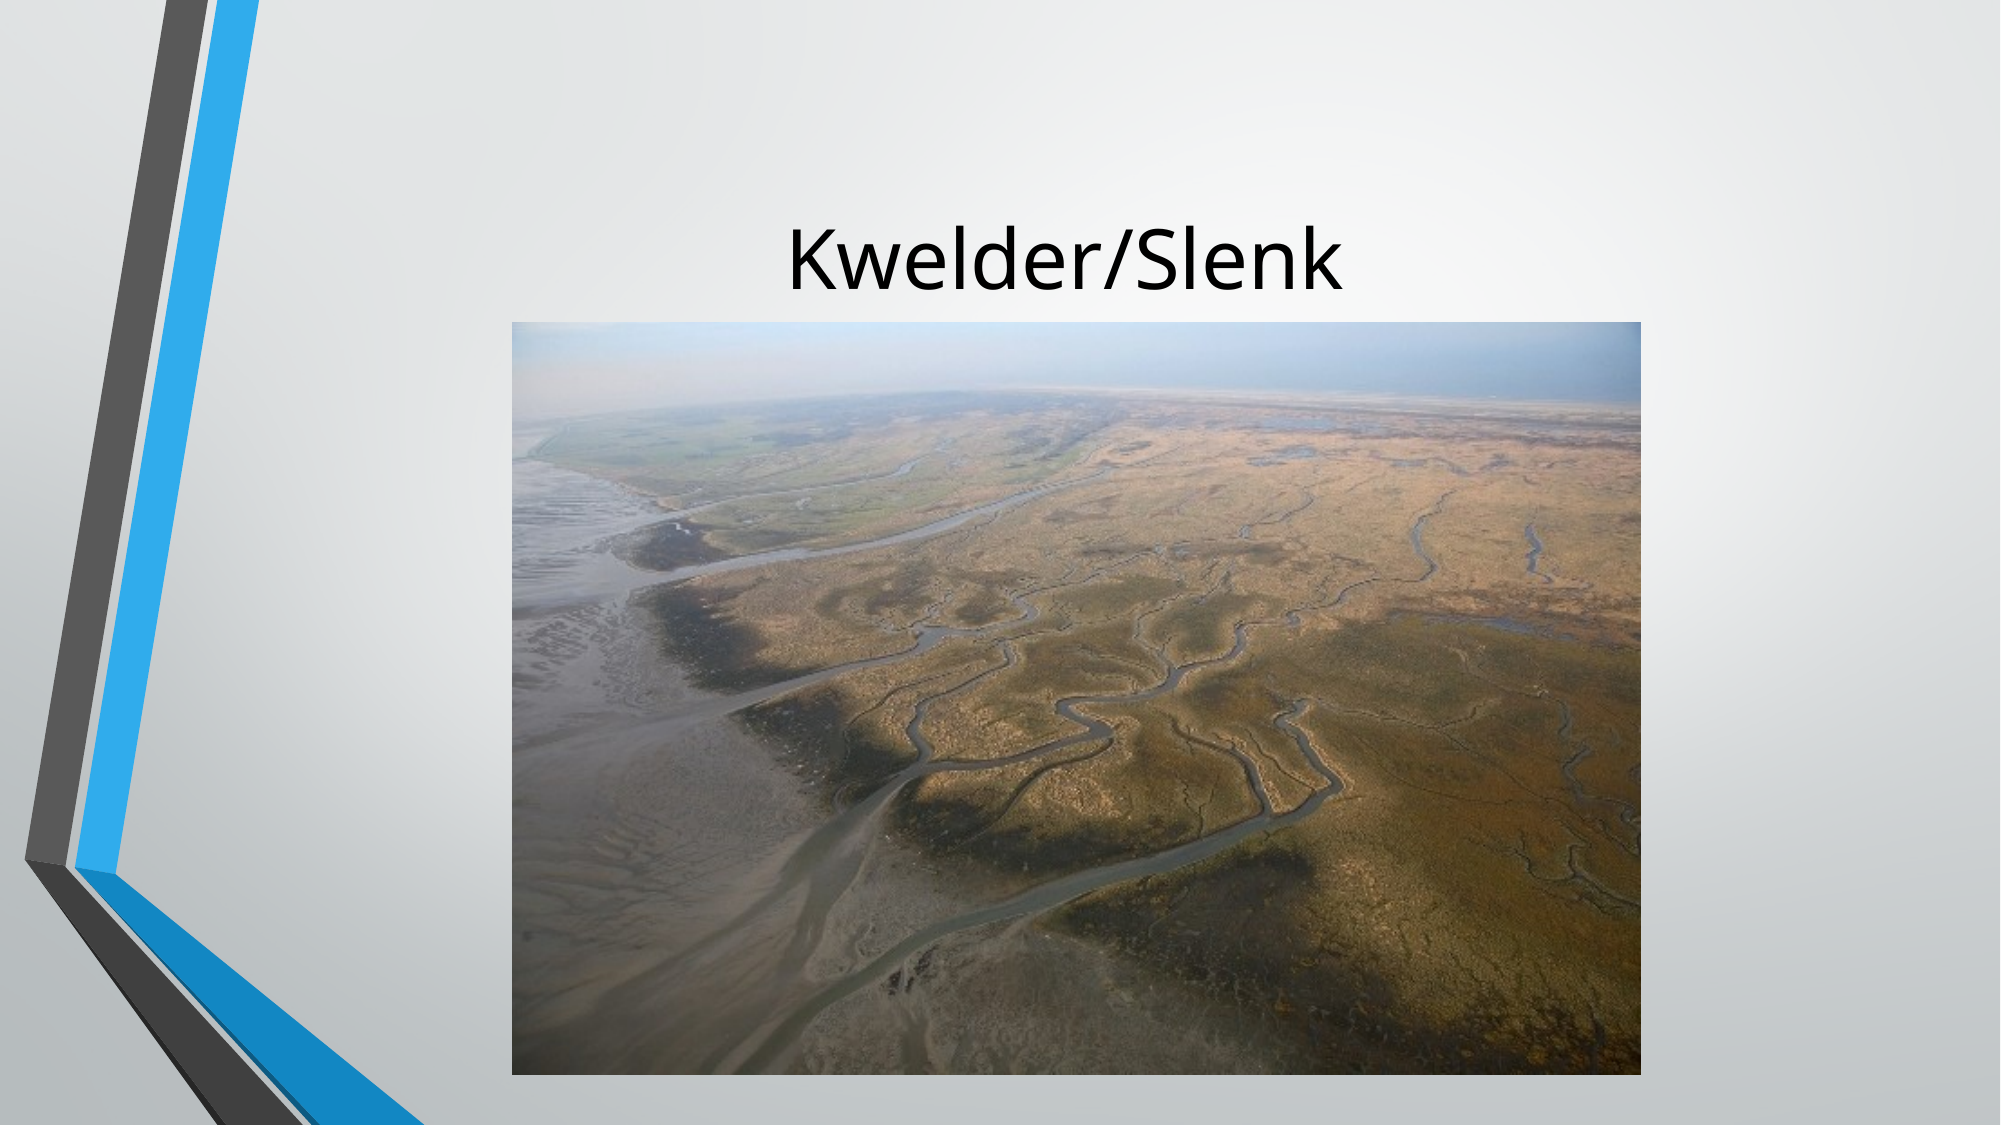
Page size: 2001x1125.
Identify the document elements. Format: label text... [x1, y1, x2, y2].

title Kwelder/Slenk [243, 112, 1887, 400]
picture [512, 322, 1642, 1076]
